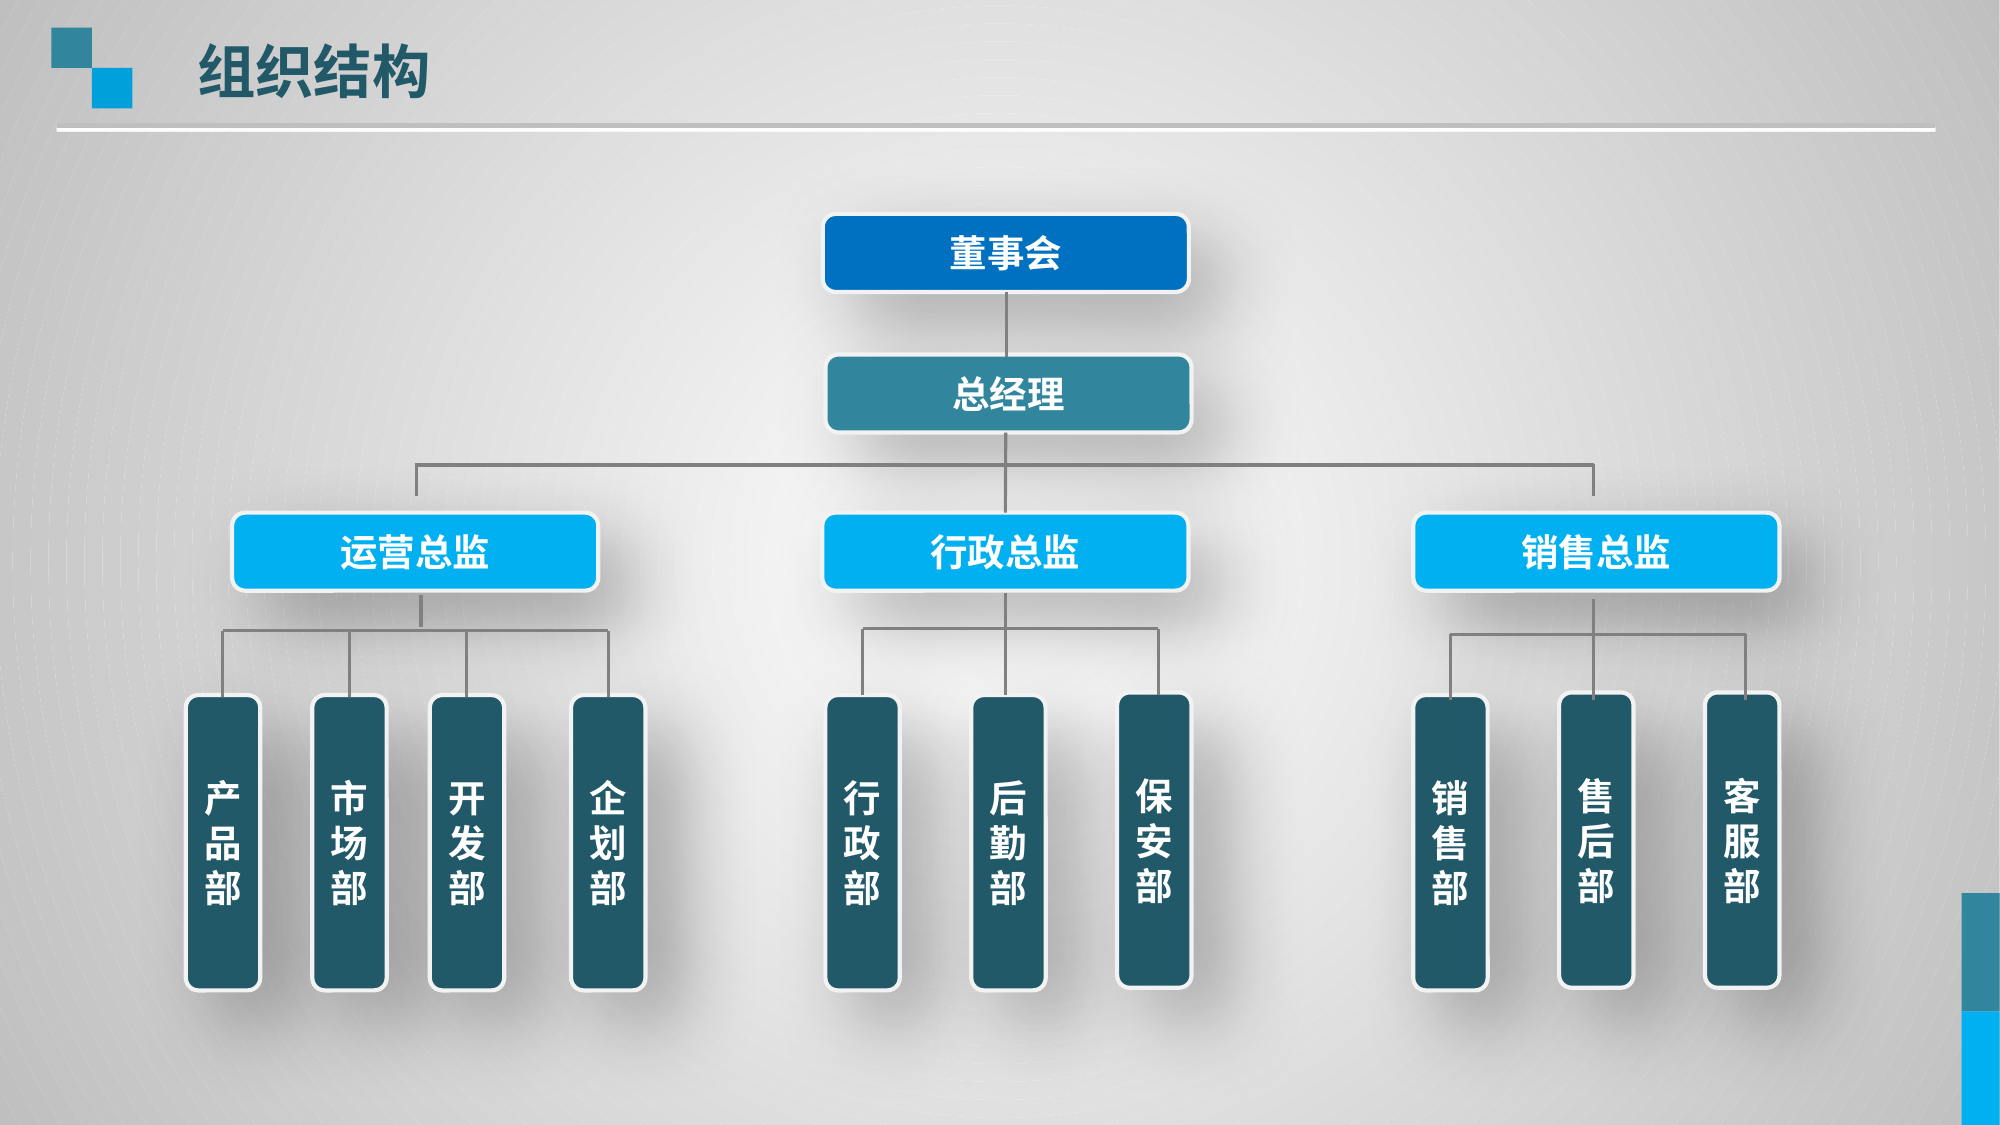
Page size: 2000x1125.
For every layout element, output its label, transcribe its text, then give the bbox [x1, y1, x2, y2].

text_box 销售总监 [1411, 510, 1782, 593]
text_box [862, 592, 1159, 695]
text_box 董事会 [820, 211, 1191, 295]
text_box 总经理 [823, 352, 1194, 430]
text_box 开发部 [427, 704, 507, 993]
text_box 行政部 [823, 692, 902, 993]
text_box 行政总监 [820, 522, 1191, 593]
text_box 市场部 [310, 704, 389, 993]
text_box 保安部 [1115, 690, 1194, 990]
text_box 客服部 [1702, 690, 1782, 990]
text_box 企划部 [568, 692, 648, 993]
text_box 销售部 [1411, 692, 1490, 993]
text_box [414, 432, 1594, 513]
text_box 运营总监 [229, 510, 601, 593]
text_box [1450, 598, 1747, 701]
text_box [222, 594, 609, 697]
text_box 售后部 [1557, 710, 1636, 990]
text_box 产品部 [183, 692, 263, 993]
text_box 组织结构 [182, 27, 620, 113]
text_box 后勤部 [969, 702, 1048, 993]
